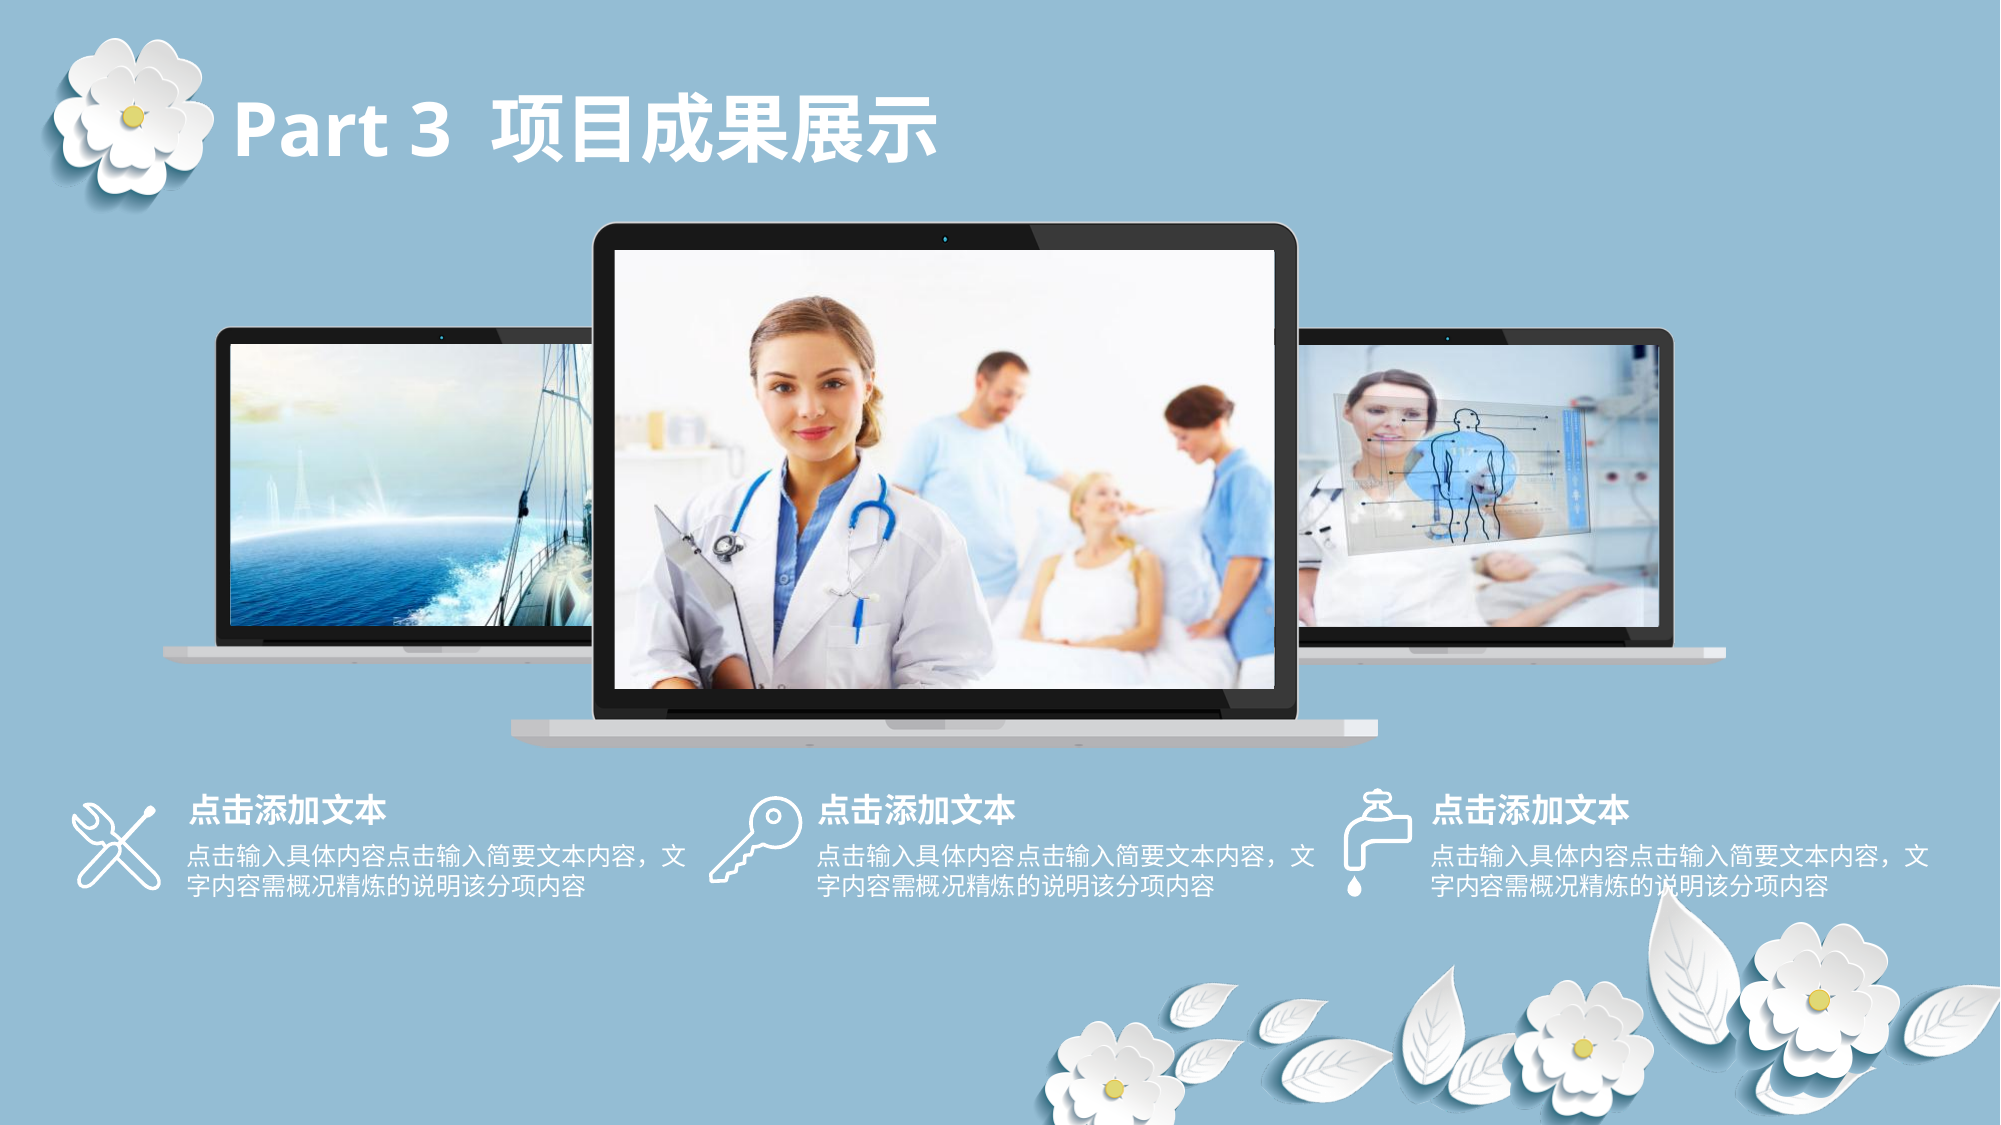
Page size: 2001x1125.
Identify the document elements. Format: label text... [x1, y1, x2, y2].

text_box Part 3 项目成果展示 [216, 74, 955, 179]
text_box 点击输入具体内容点击输入简要文本内容，文字内容需概况精炼的说明该分项内容 [172, 833, 709, 909]
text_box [1343, 788, 1413, 898]
text_box 点击输入具体内容点击输入简要文本内容，文字内容需概况精炼的说明该分项内容 [1415, 833, 1953, 909]
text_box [163, 326, 510, 664]
picture [1244, 909, 2001, 1125]
text_box [71, 802, 161, 891]
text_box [510, 221, 1378, 748]
text_box 点击添加文本 [1416, 781, 1646, 833]
text_box 点击添加文本 [173, 781, 403, 833]
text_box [1378, 327, 1726, 665]
picture [1033, 958, 1244, 1125]
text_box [709, 796, 803, 884]
picture [40, 38, 214, 215]
text_box 点击添加文本 [803, 781, 1033, 833]
text_box 点击输入具体内容点击输入简要文本内容，文字内容需概况精炼的说明该分项内容 [801, 833, 1339, 909]
